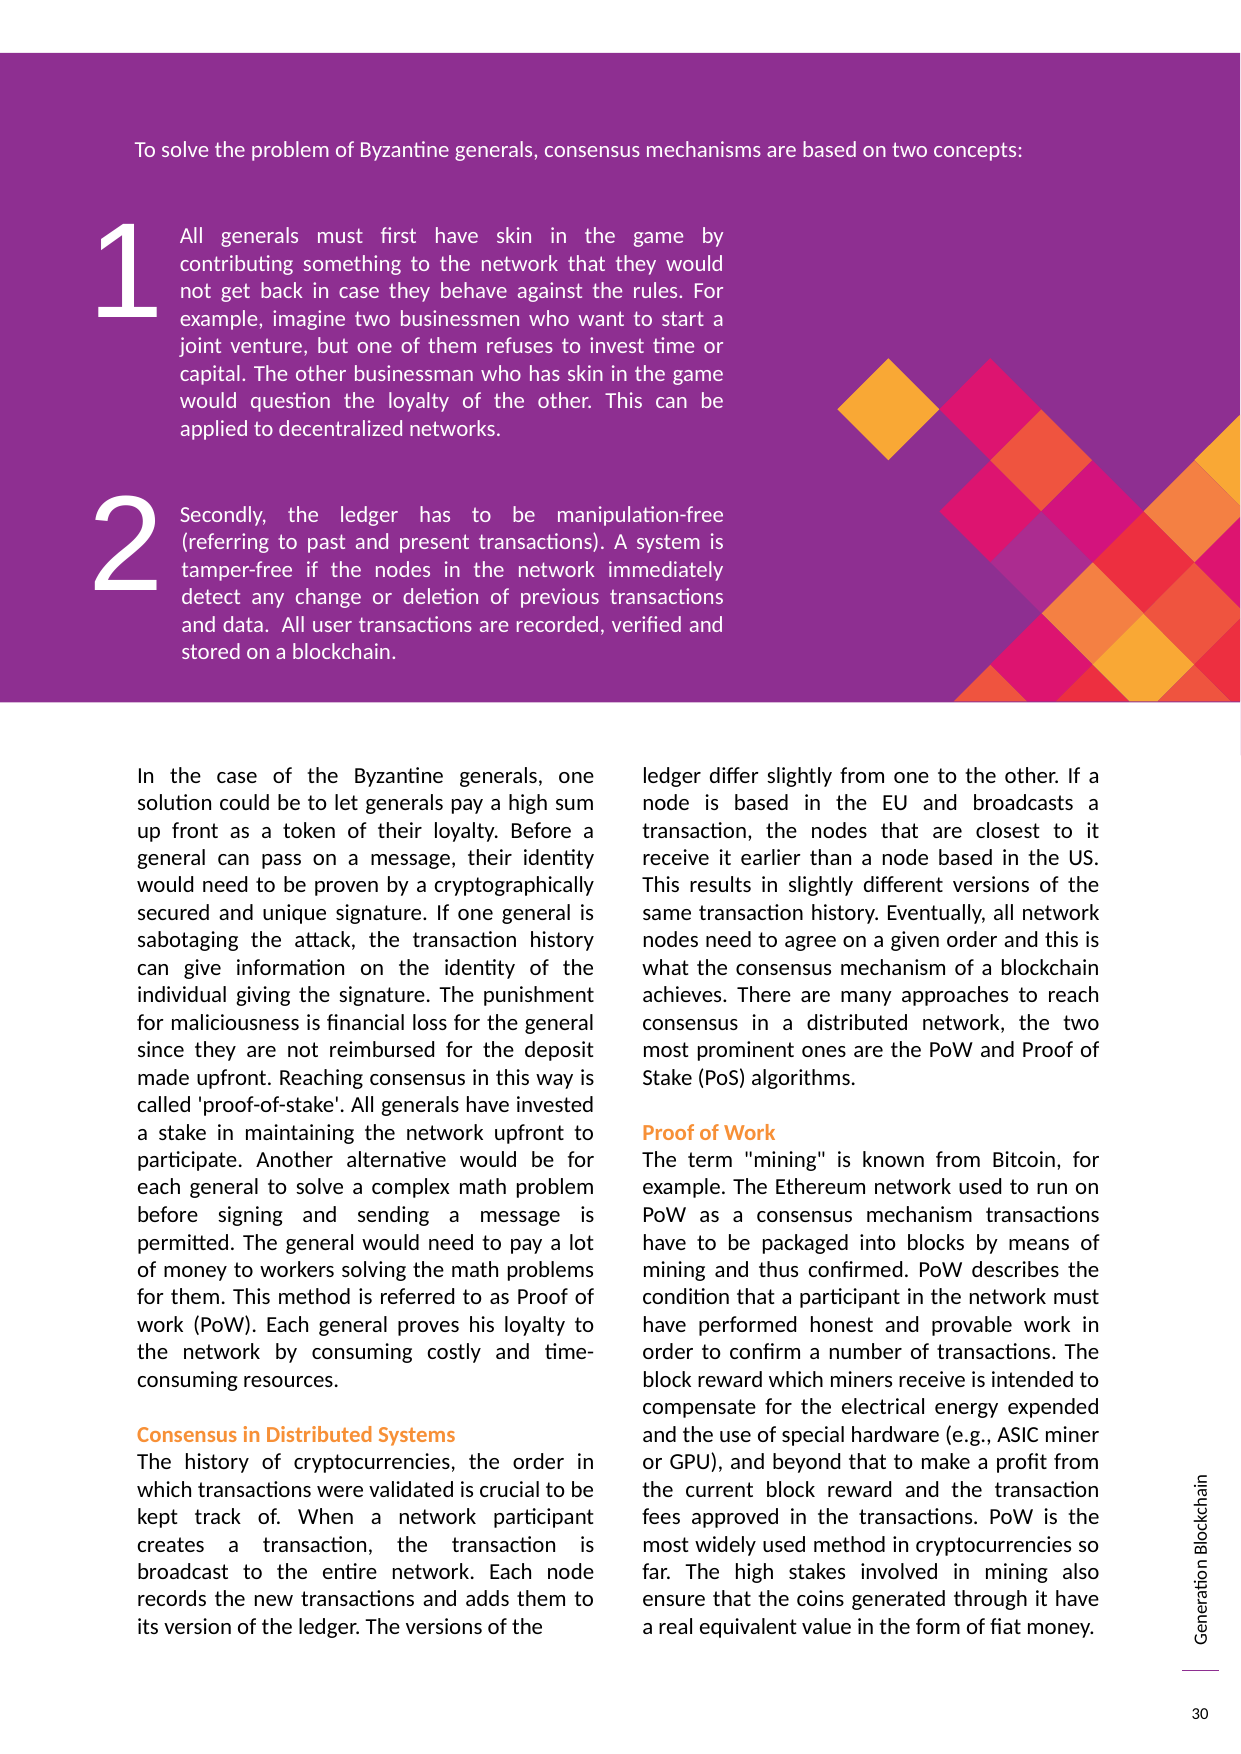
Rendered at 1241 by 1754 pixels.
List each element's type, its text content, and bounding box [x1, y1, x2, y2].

text_box All generals must first have skin in the game by contributing something to the network that they would not get back in case they behave against the rules. For example, imagine two businessmen who want to start a joint venture, but one of them refuses to invest time or capital. The other businessman who has skin in the game would question the loyalty of the other. This can be applied to decentralized networks. [182, 213, 740, 317]
text_box Secondly, the ledger has to be manipulation-free (referring to past and present transactions). A system is tamper-free if the nodes in the network immediately detect any change or deletion of previous transactions and data. All user transactions are recorded, verified and stored on a blockchain. [164, 491, 740, 595]
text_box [852, 358, 1241, 728]
text_box [0, 701, 1241, 831]
list To solve the problem of Byzantine generals, consensus mechanisms are based on two concepts: [119, 126, 1113, 174]
text_box 1 [73, 174, 182, 352]
text_box 2 [73, 447, 182, 626]
text_box In the case of the Byzantine generals, one solution could be to let generals pay a high sum up front as a token of their loyalty. Before a general can pass on a message, their identity would need to be proven by a cryptographically secured and unique signature. If one general is sabotaging the attack, the transaction history can give information on the identity of the individual giving the signature. The punishment for maliciousness is financial loss for the general since they are not reimbursed for the deposit made upfront. Reaching consensus in this way is called 'proof-of-stake'. All generals have invested a stake in maintaining the network upfront to participate. Another alternative would be for each general to solve a complex math problem before signing and sending a message is permitted. The general would need to pay a lot of money to workers solving the math problems for them. This method is referred to as Proof of work (PoW). Each general proves his loyalty to the network by consuming costly and time-consuming resources. Consensus in Distributed Systems The history of cryptocurrencies, the order in which transactions were validated is crucial to be kept track of. When a network participant creates a transaction, the transaction is broadcast to the entire network. Each node records the new transactions and adds them to its version of the ledger. The versions of the ledger differ slightly from one to the other. If a node is based in the EU and broadcasts a transaction, the nodes that are closest to it receive it earlier than a node based in the US. This results in slightly different versions of the same transaction history. Eventually, all network nodes need to agree on a given order and this is what the consensus mechanism of a blockchain achieves. There are many approaches to reach consensus in a distributed network, the two most prominent ones are the PoW and Proof of Stake (PoS) algorithms. Proof of Work The term "mining" is known from Bitcoin, for example. The Ethereum network used to run on PoW as a consensus mechanism transactions have to be packaged into blocks by means of mining and thus confirmed. PoW describes the condition that a participant in the network must have performed honest and provable work in order to confirm a number of transactions. The block reward which miners receive is intended to compensate for the electrical energy expended and the use of special hardware (e.g., ASIC miner or GPU), and beyond that to make a profit from the current block reward and the transaction fees approved in the transactions. PoW is the most widely used method in cryptocurrencies so far. The high stakes involved in mining also ensure that the coins generated through it have a real equivalent value in the form of fiat money. [122, 752, 1116, 1627]
slide_number 30 [1169, 1674, 1231, 1751]
